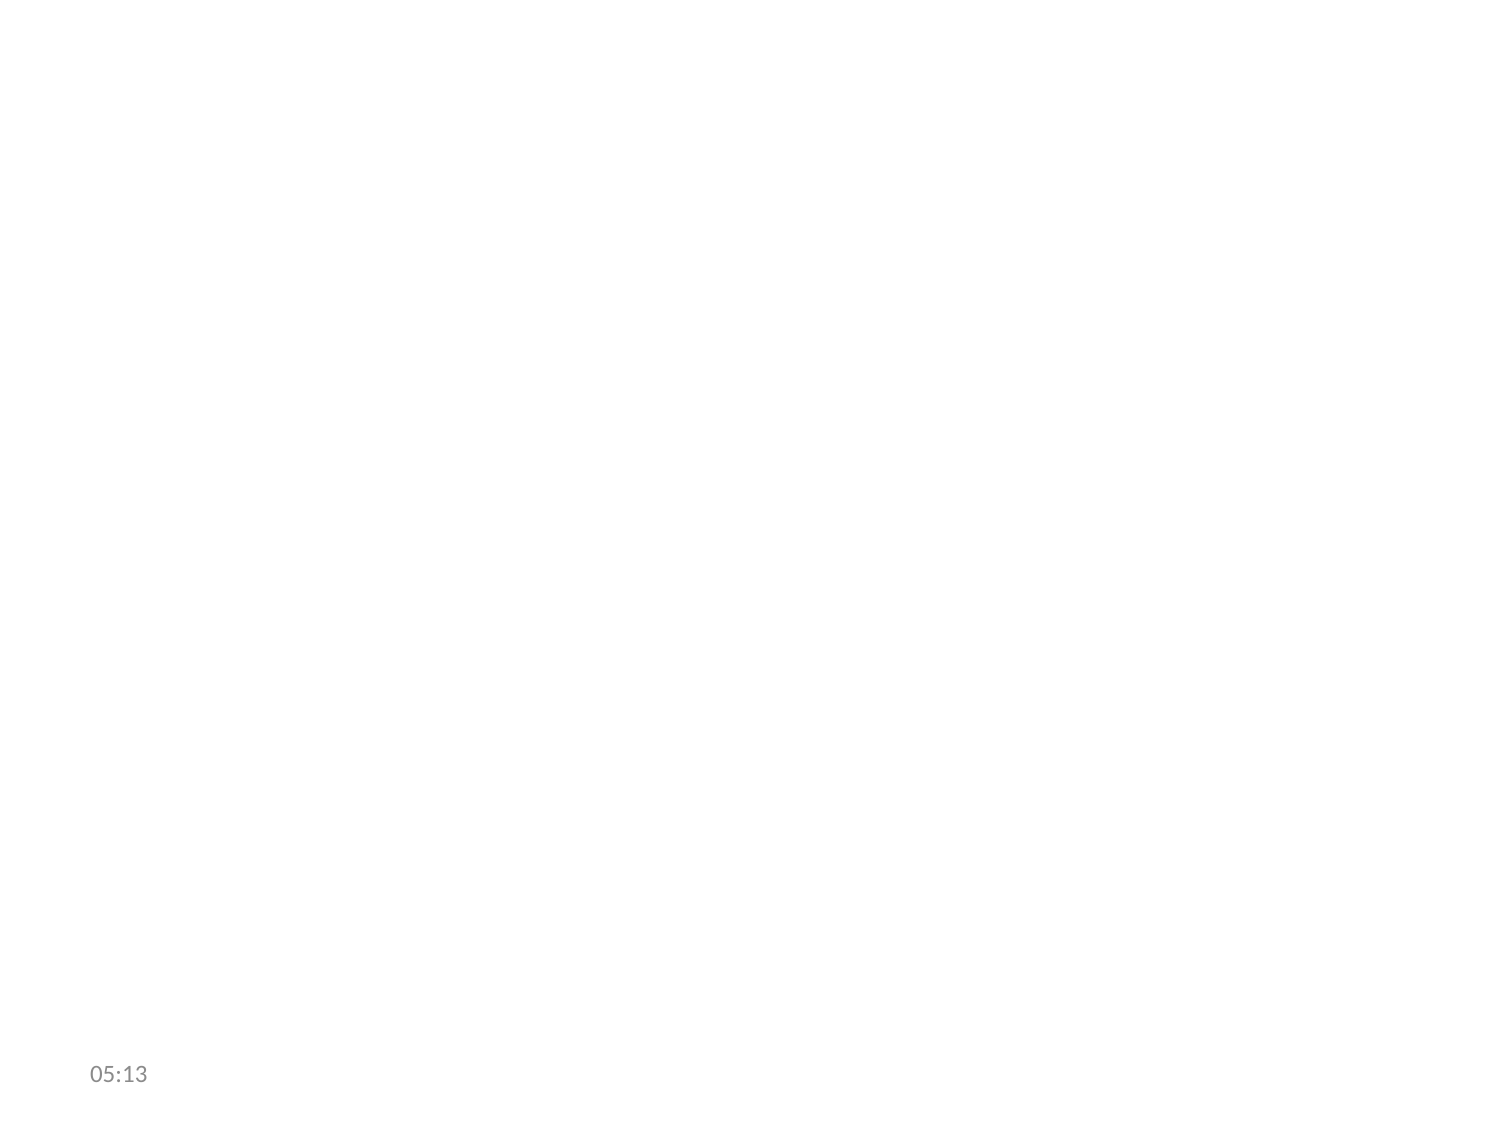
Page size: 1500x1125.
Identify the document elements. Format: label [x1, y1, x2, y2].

slide_number [75, 1042, 425, 1103]
